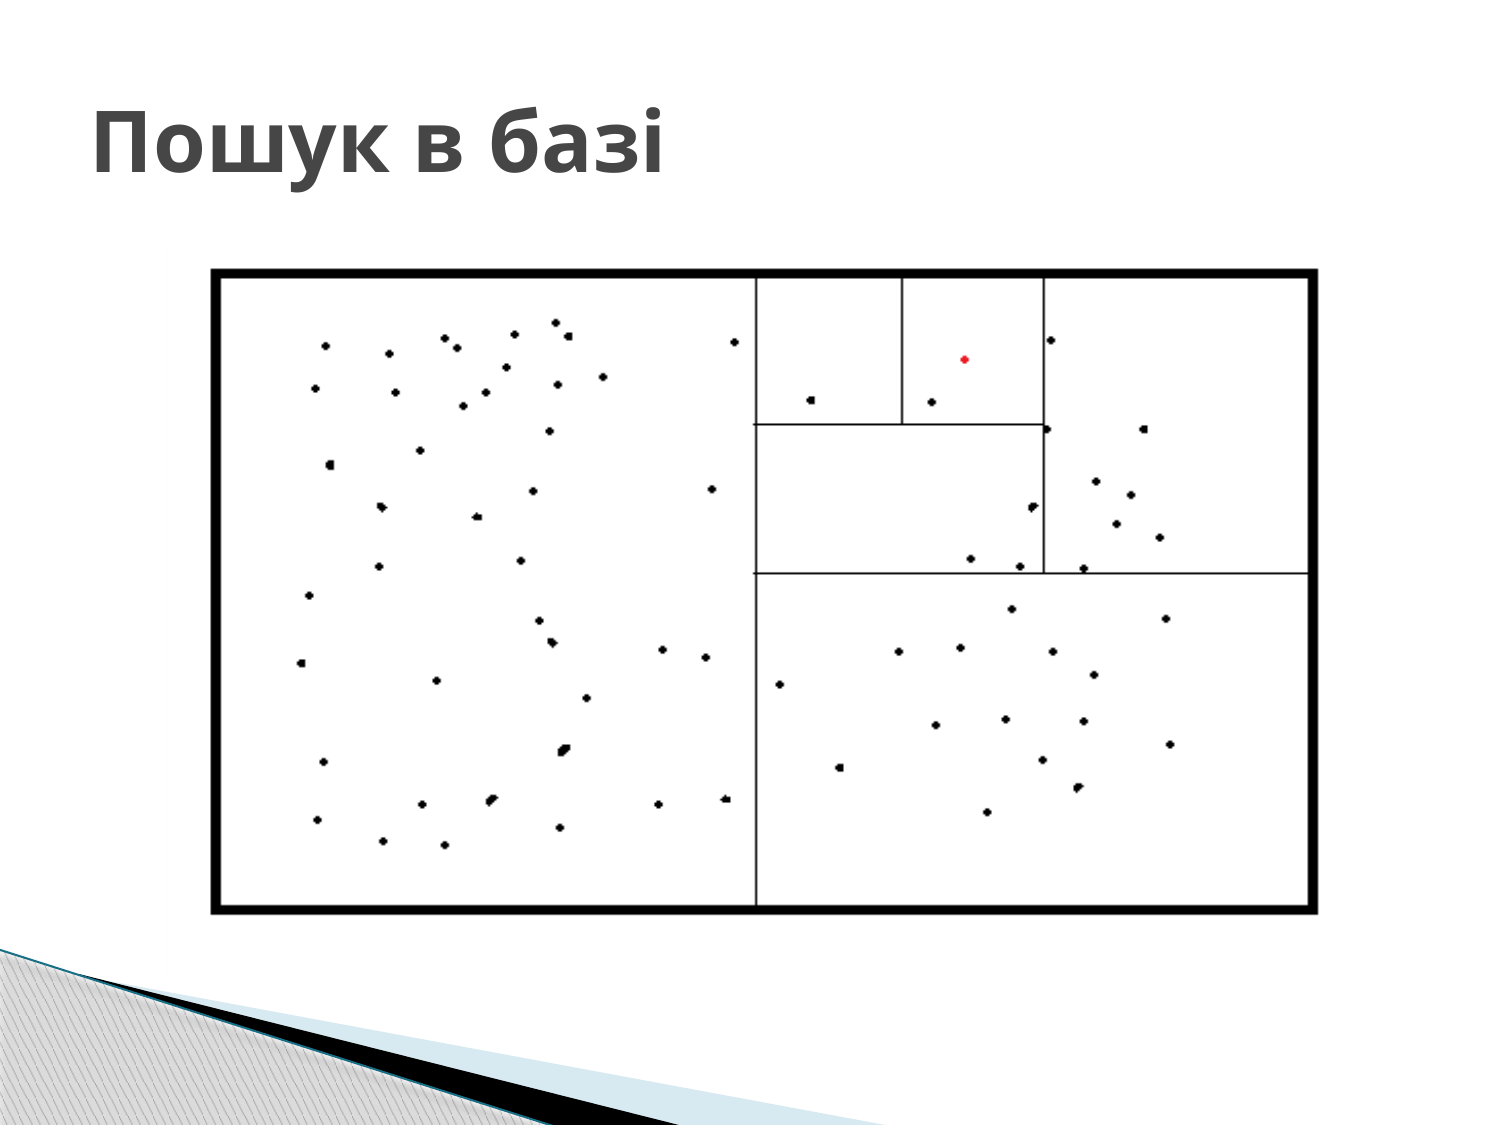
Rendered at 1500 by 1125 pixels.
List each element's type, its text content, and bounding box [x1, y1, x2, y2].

picture [165, 245, 1372, 981]
title Пошук в базі [75, 45, 1425, 233]
